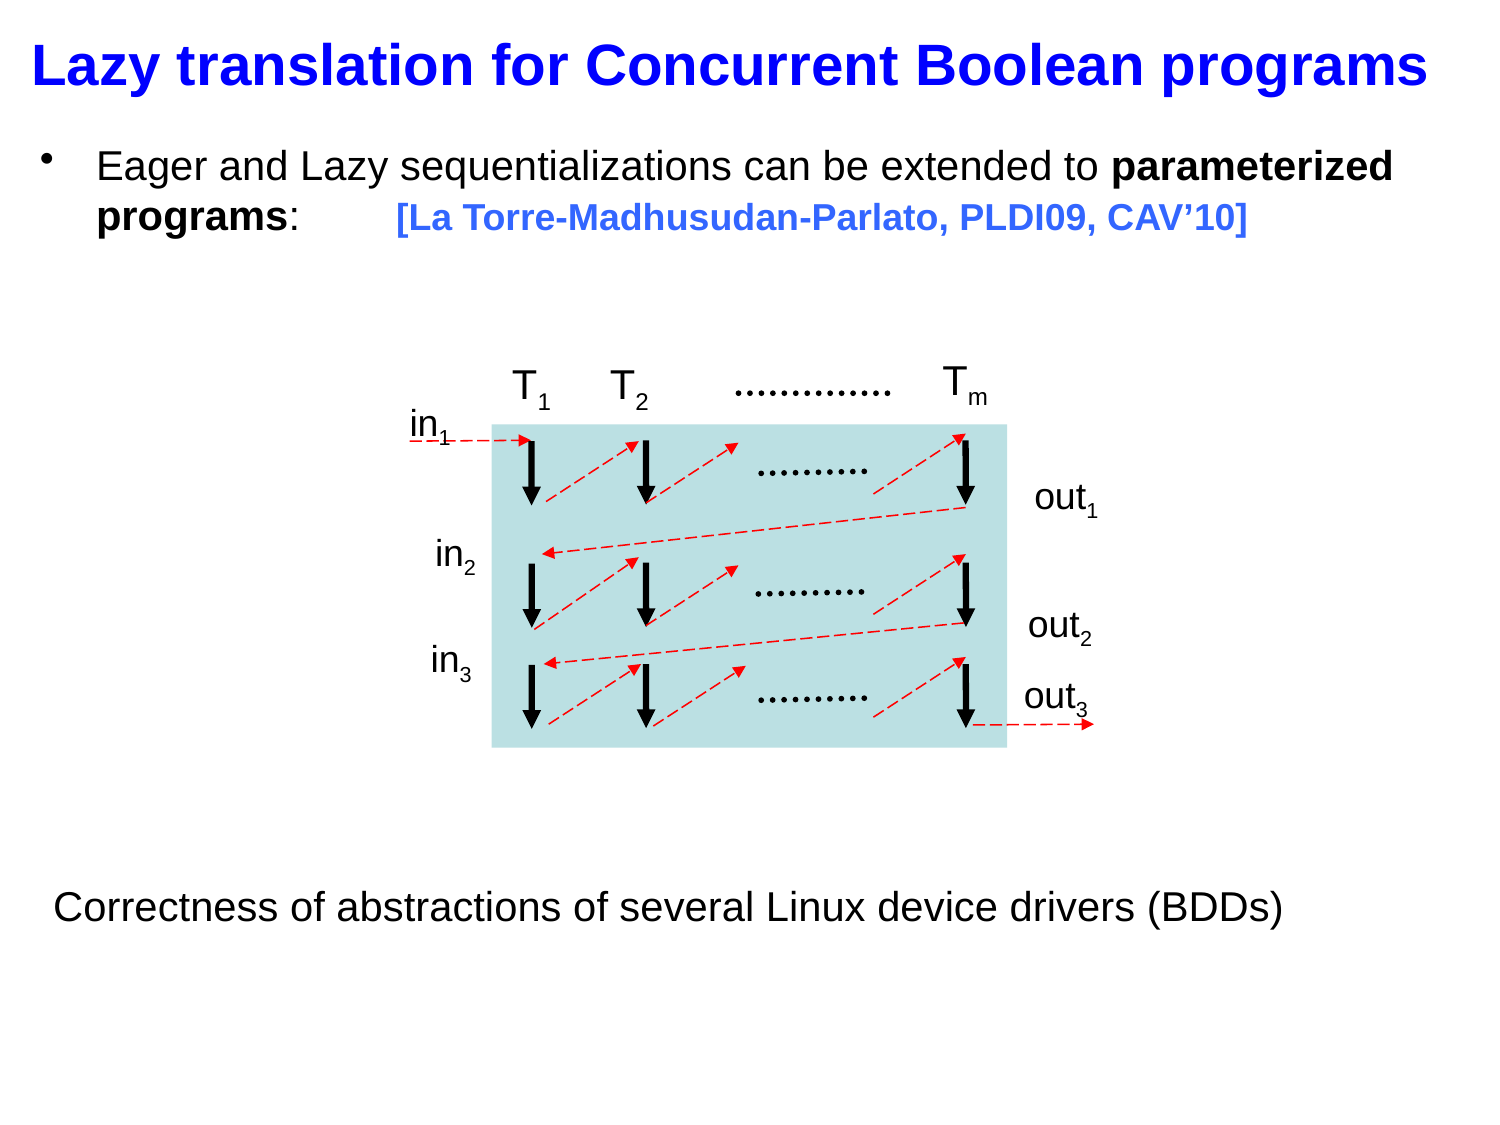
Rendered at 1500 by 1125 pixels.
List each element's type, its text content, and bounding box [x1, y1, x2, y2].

text_box out3 [1009, 663, 1133, 730]
text_box [1077, 718, 1094, 731]
text_box [639, 664, 653, 729]
text_box [514, 434, 531, 447]
title Lazy translation for Concurrent Boolean programs [0, 0, 1500, 126]
text_box in1 [394, 391, 493, 458]
text_box [946, 656, 966, 670]
text_box [719, 442, 739, 456]
text_box [959, 664, 973, 729]
text_box Correctness of abstractions of several Linux device drivers (BDDs) [38, 872, 1489, 1047]
text_box [491, 424, 1008, 748]
text_box [525, 563, 538, 628]
text_box T2 [595, 351, 711, 423]
text_box [619, 441, 639, 454]
text_box [726, 665, 746, 679]
text_box [525, 664, 538, 729]
text_box [719, 565, 739, 578]
text_box [946, 554, 966, 567]
text_box Eager and Lazy sequentializations can be extended to parameterized programs: [La Torre-Madhusudan-Parlato, PLDI09, CAV’10] [24, 131, 1475, 557]
text_box [621, 664, 642, 677]
text_box Tm [927, 346, 1016, 418]
text_box [543, 656, 564, 669]
text_box [946, 433, 966, 447]
text_box [959, 440, 972, 505]
text_box [959, 562, 973, 628]
text_box [525, 441, 538, 506]
text_box T1 [497, 351, 587, 423]
text_box in2 [420, 521, 519, 588]
text_box [639, 562, 653, 628]
text_box out1 [1019, 464, 1144, 531]
text_box [639, 440, 653, 505]
text_box in3 [415, 627, 514, 694]
text_box out2 [1013, 592, 1137, 659]
text_box [541, 546, 566, 559]
text_box [620, 557, 639, 570]
